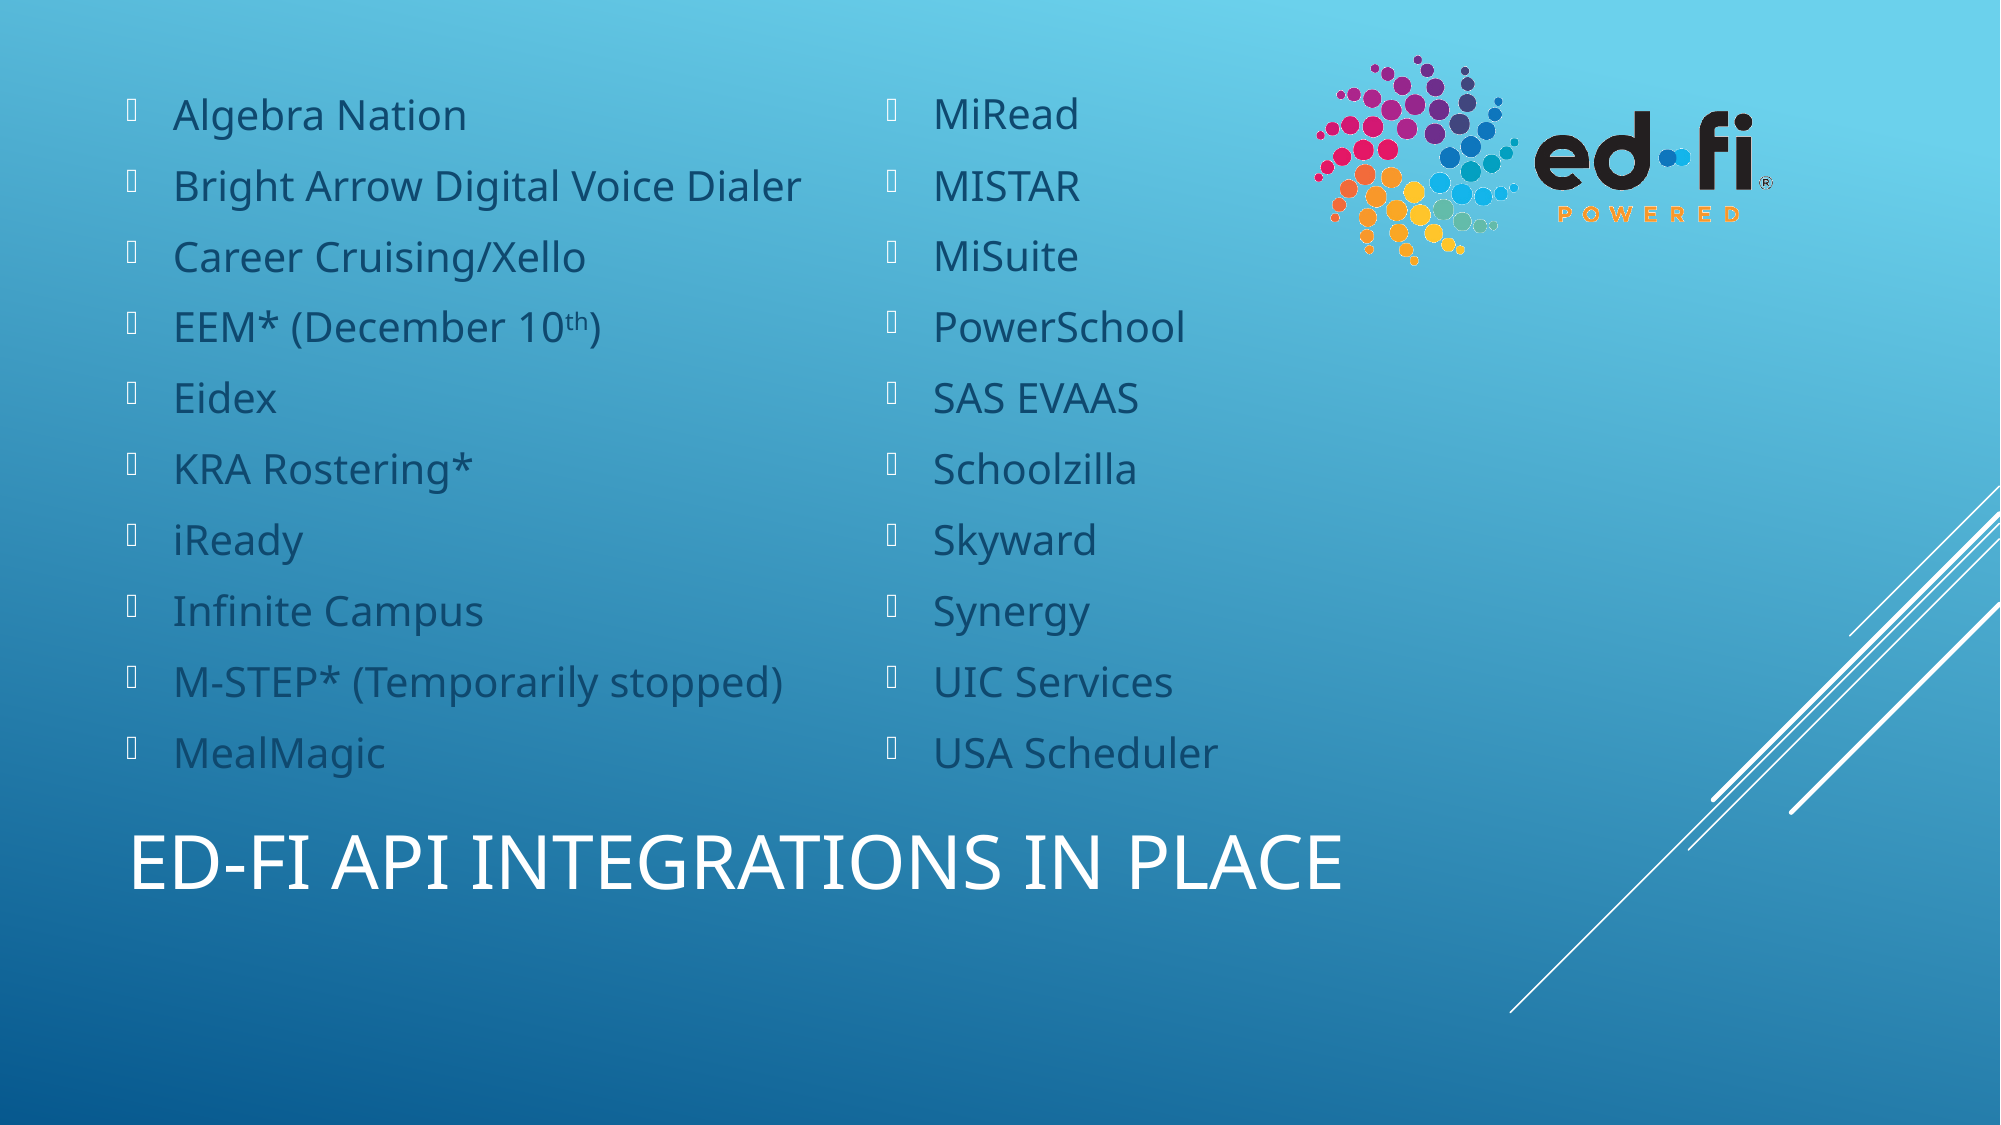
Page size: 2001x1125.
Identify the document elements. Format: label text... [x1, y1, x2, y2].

list MiRead MISTAR MiSuite PowerSchool SAS EVAAS Schoolzilla Skyward Synergy UIC Services USA Scheduler [870, 75, 1558, 790]
picture [1287, 28, 1806, 292]
list Algebra Nation Bright Arrow Digital Voice Dialer Career Cruising/Xello EEM* (December 10th) Eidex KRA Rostering* iReady Infinite Campus M-STEP* (Temporarily stopped) MealMagic [111, 76, 826, 861]
title Ed-Fi API Integrations In Place [112, 736, 1513, 984]
